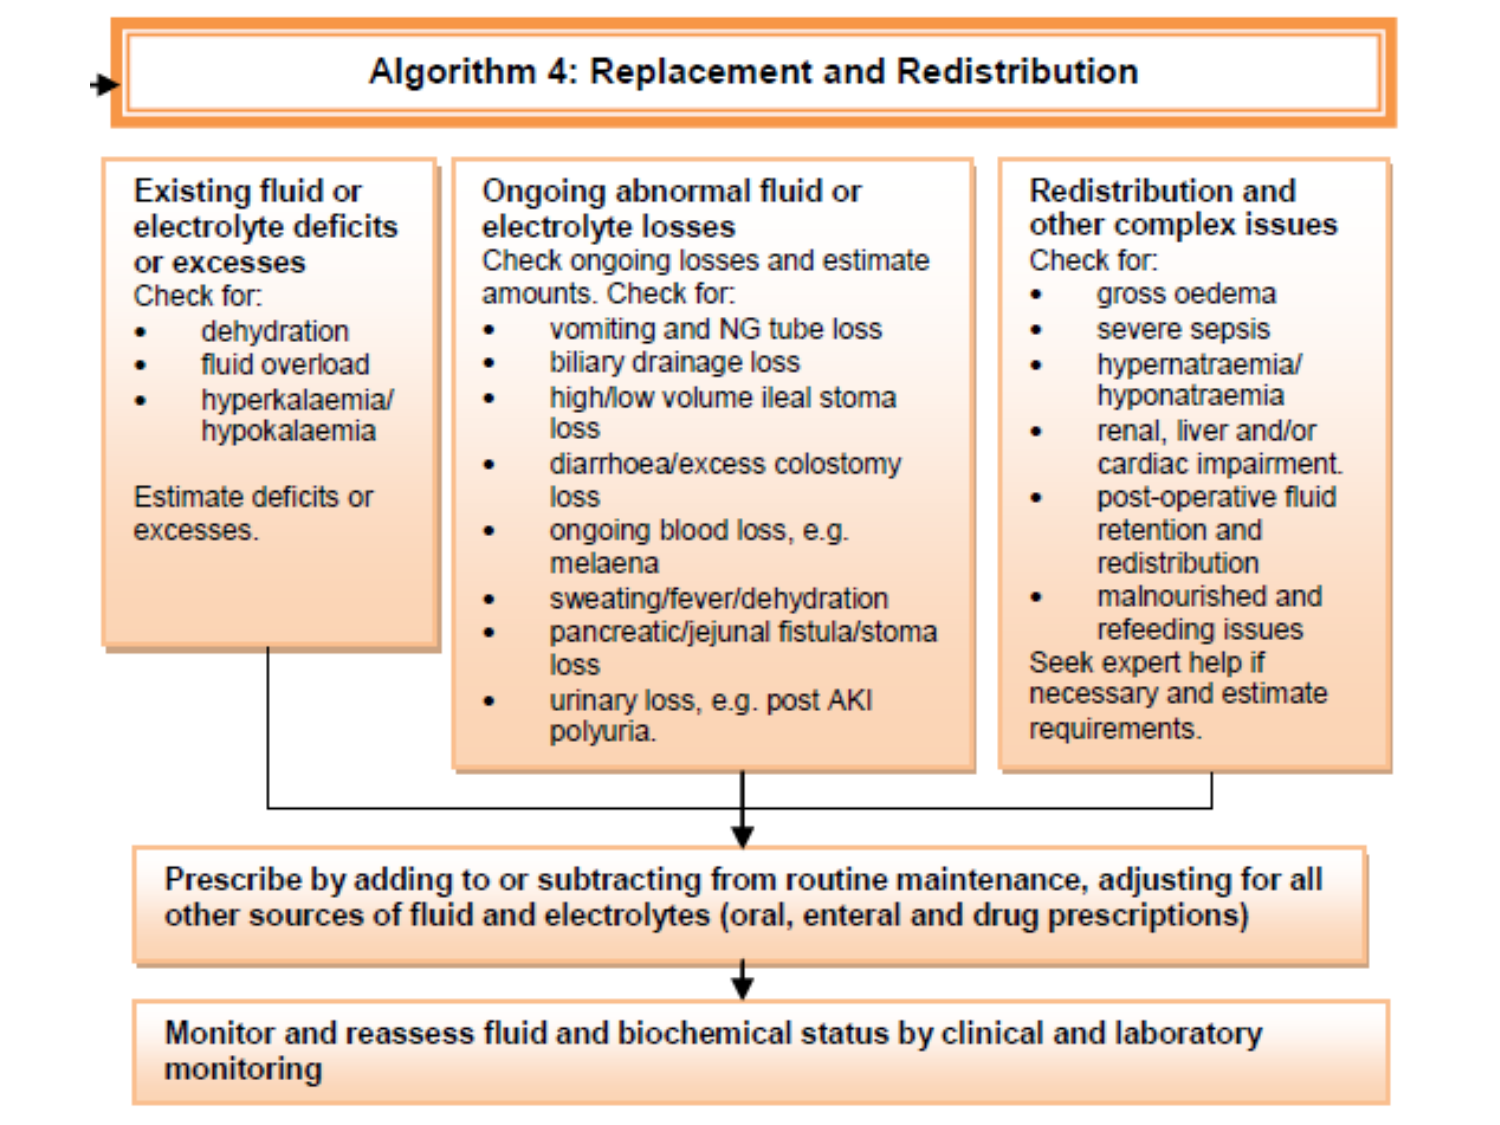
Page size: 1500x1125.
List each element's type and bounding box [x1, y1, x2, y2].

picture [90, 0, 1410, 1125]
